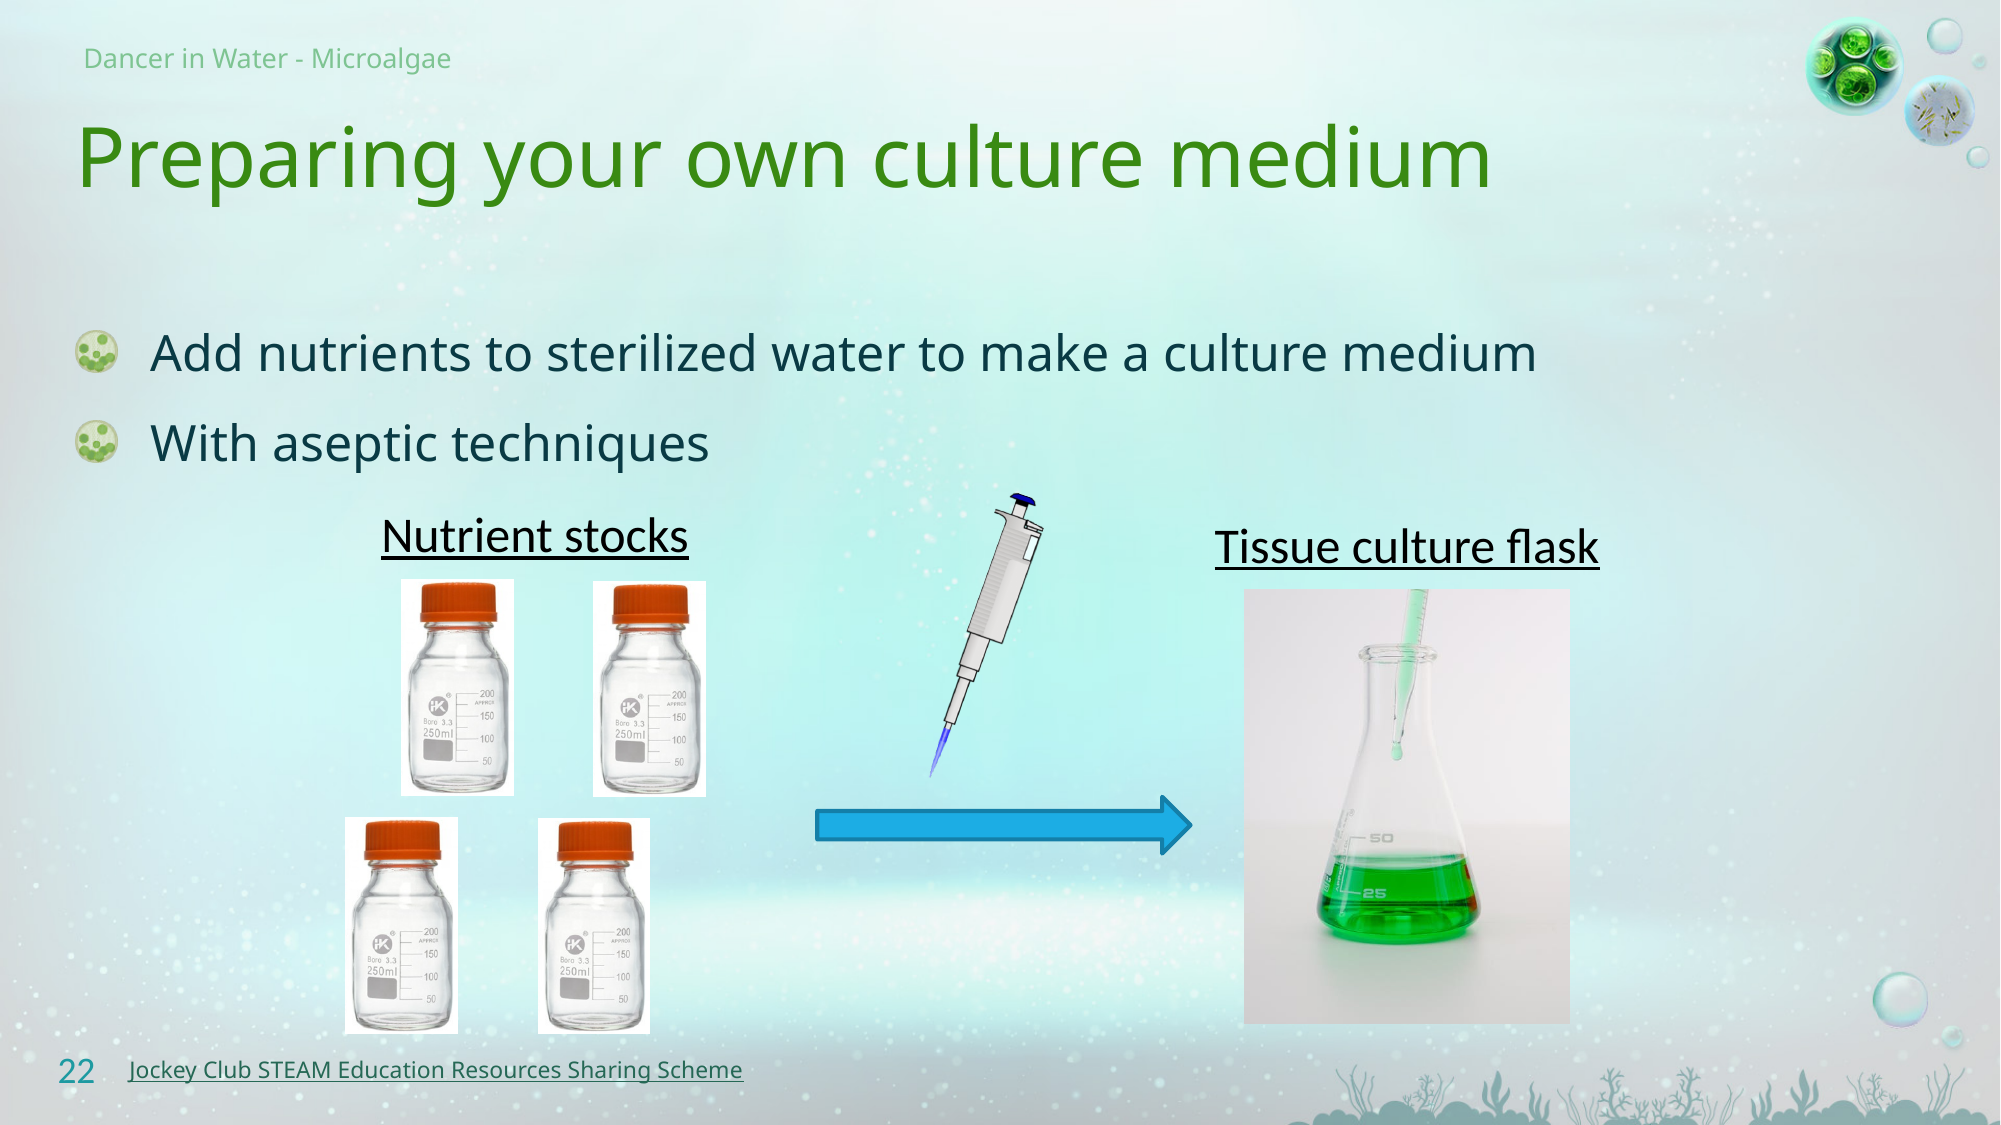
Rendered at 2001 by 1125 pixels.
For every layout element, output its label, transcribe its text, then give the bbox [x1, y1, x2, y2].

list Add nutrients to sterilized water to make a culture medium With aseptic techniques [61, 284, 1862, 1043]
slide_number 22 [35, 1038, 118, 1099]
text_box Tissue culture flask [1199, 505, 1615, 581]
text_box Nutrient stocks [366, 495, 704, 571]
picture [0, 0, 2001, 1125]
text_box [815, 794, 1193, 856]
title Preparing your own culture medium [61, 96, 1571, 229]
